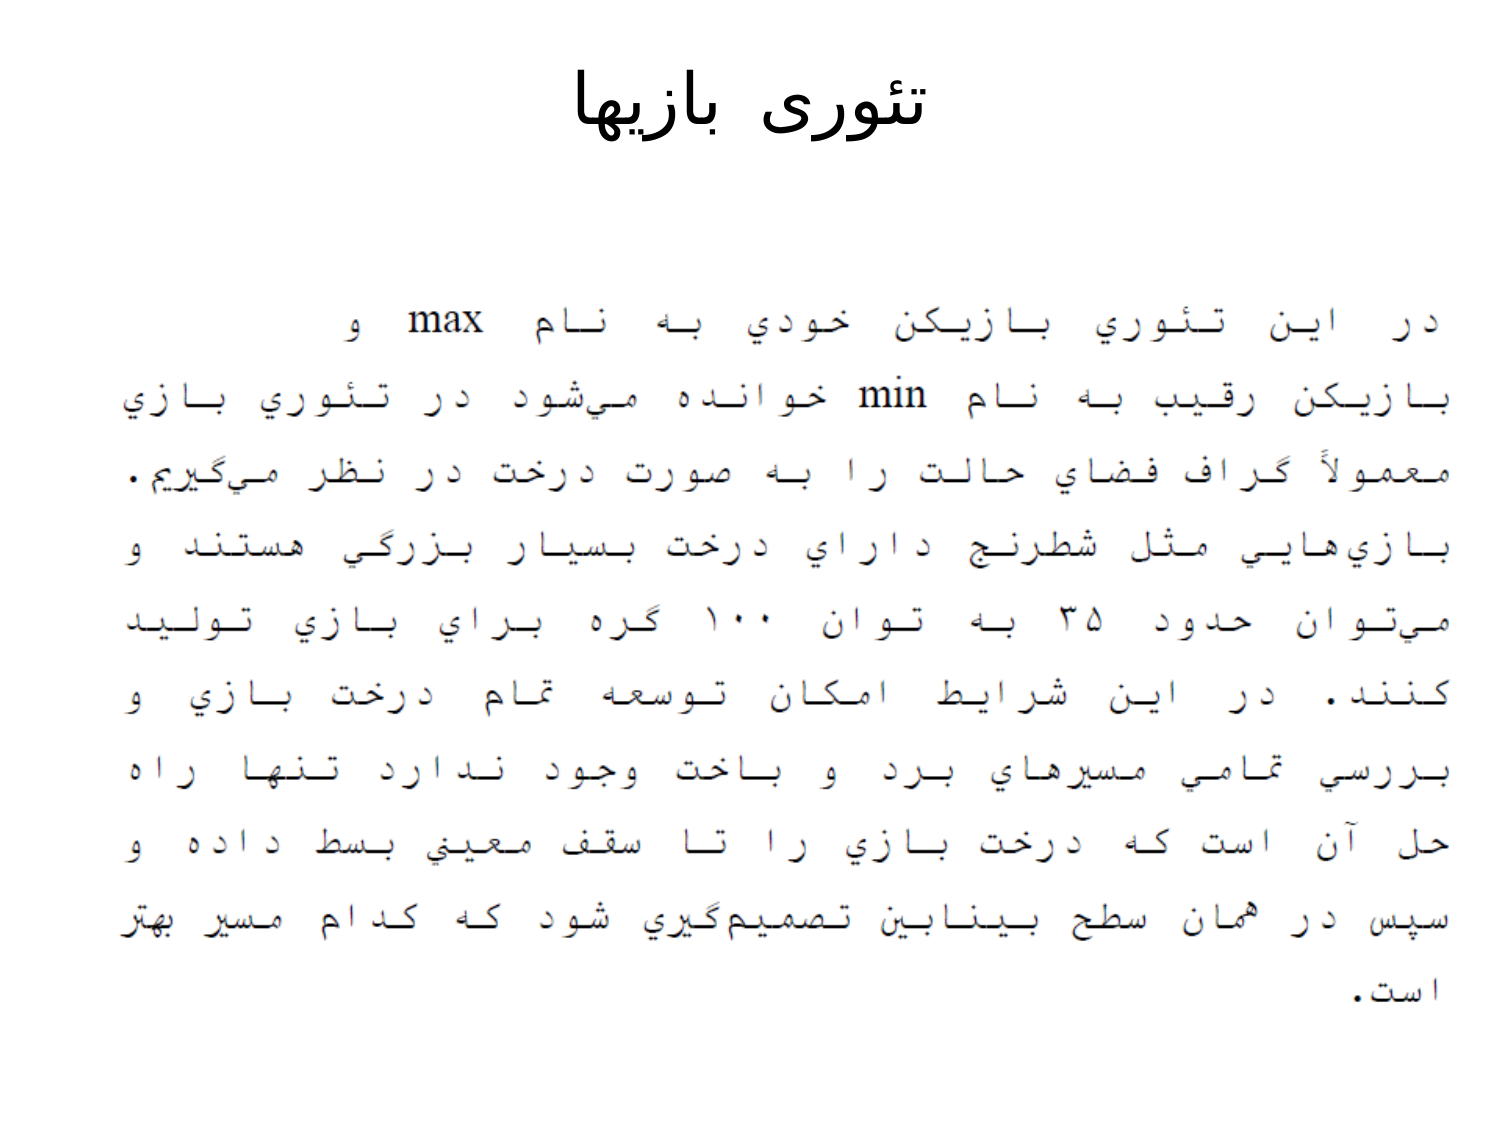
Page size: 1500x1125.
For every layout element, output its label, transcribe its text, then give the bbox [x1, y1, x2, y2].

title تئوری بازیها [75, 45, 1425, 233]
picture [337, 299, 1454, 362]
picture [107, 373, 1463, 1013]
